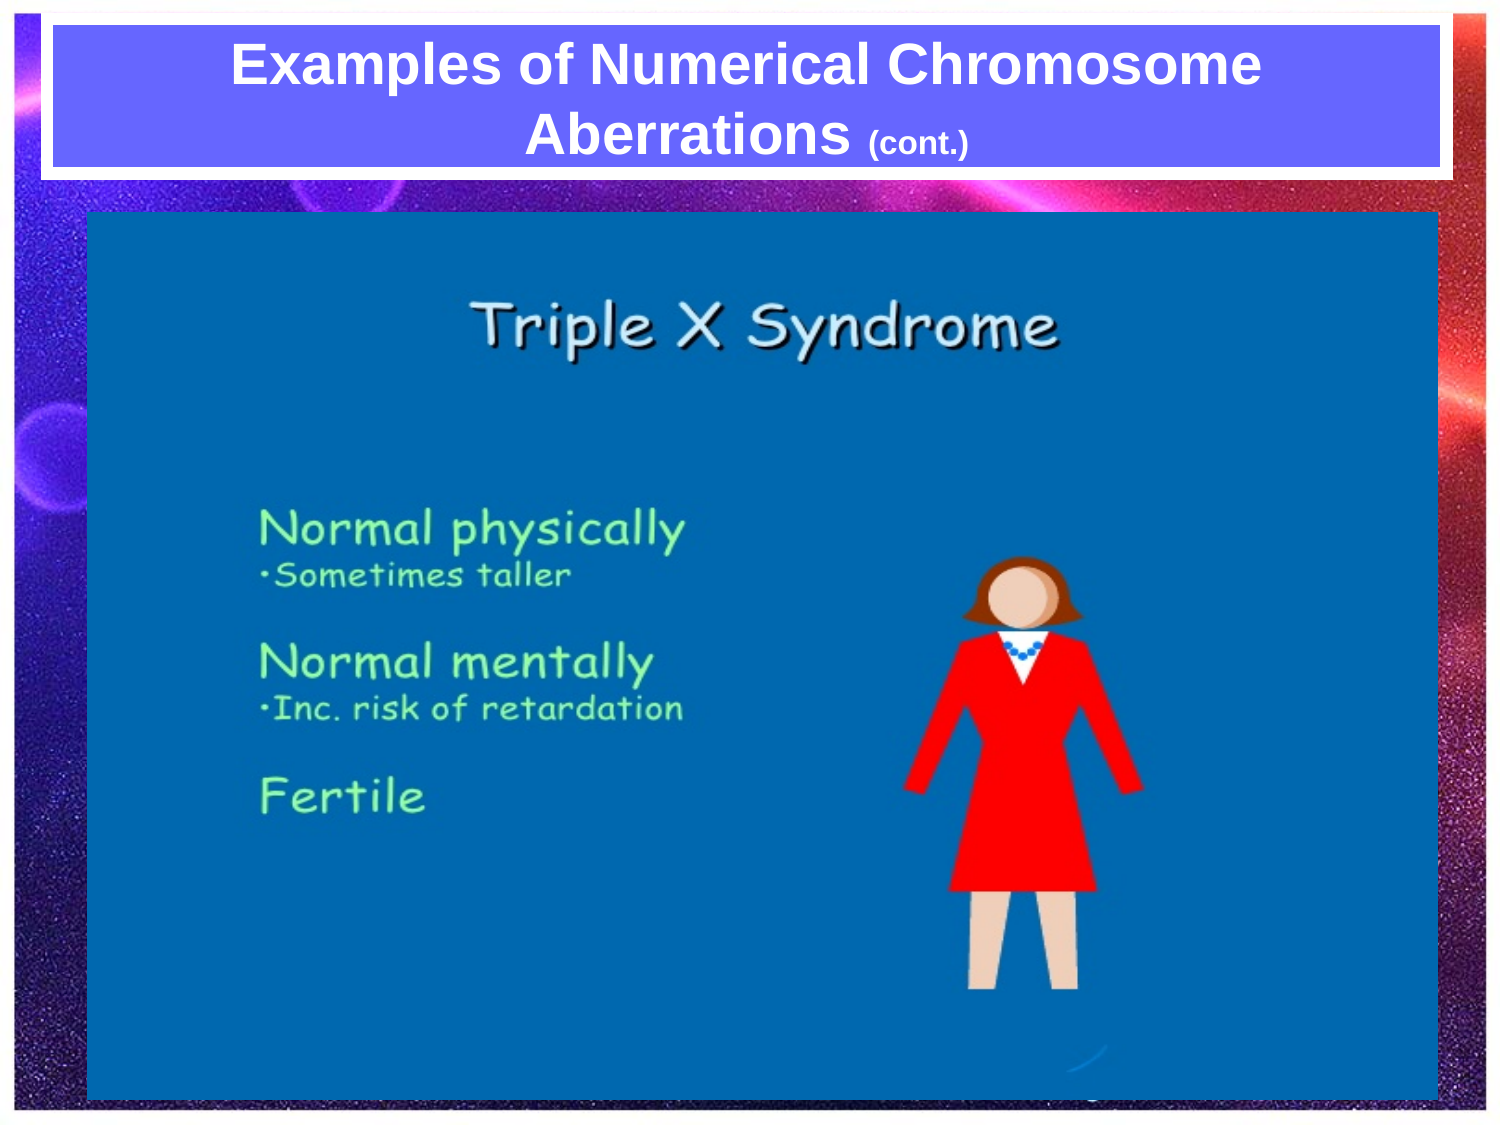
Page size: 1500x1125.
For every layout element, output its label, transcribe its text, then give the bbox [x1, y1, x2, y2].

text_box Examples of Numerical Chromosome Aberrations (cont.) [47, 18, 1447, 174]
picture [0, 0, 1500, 1125]
